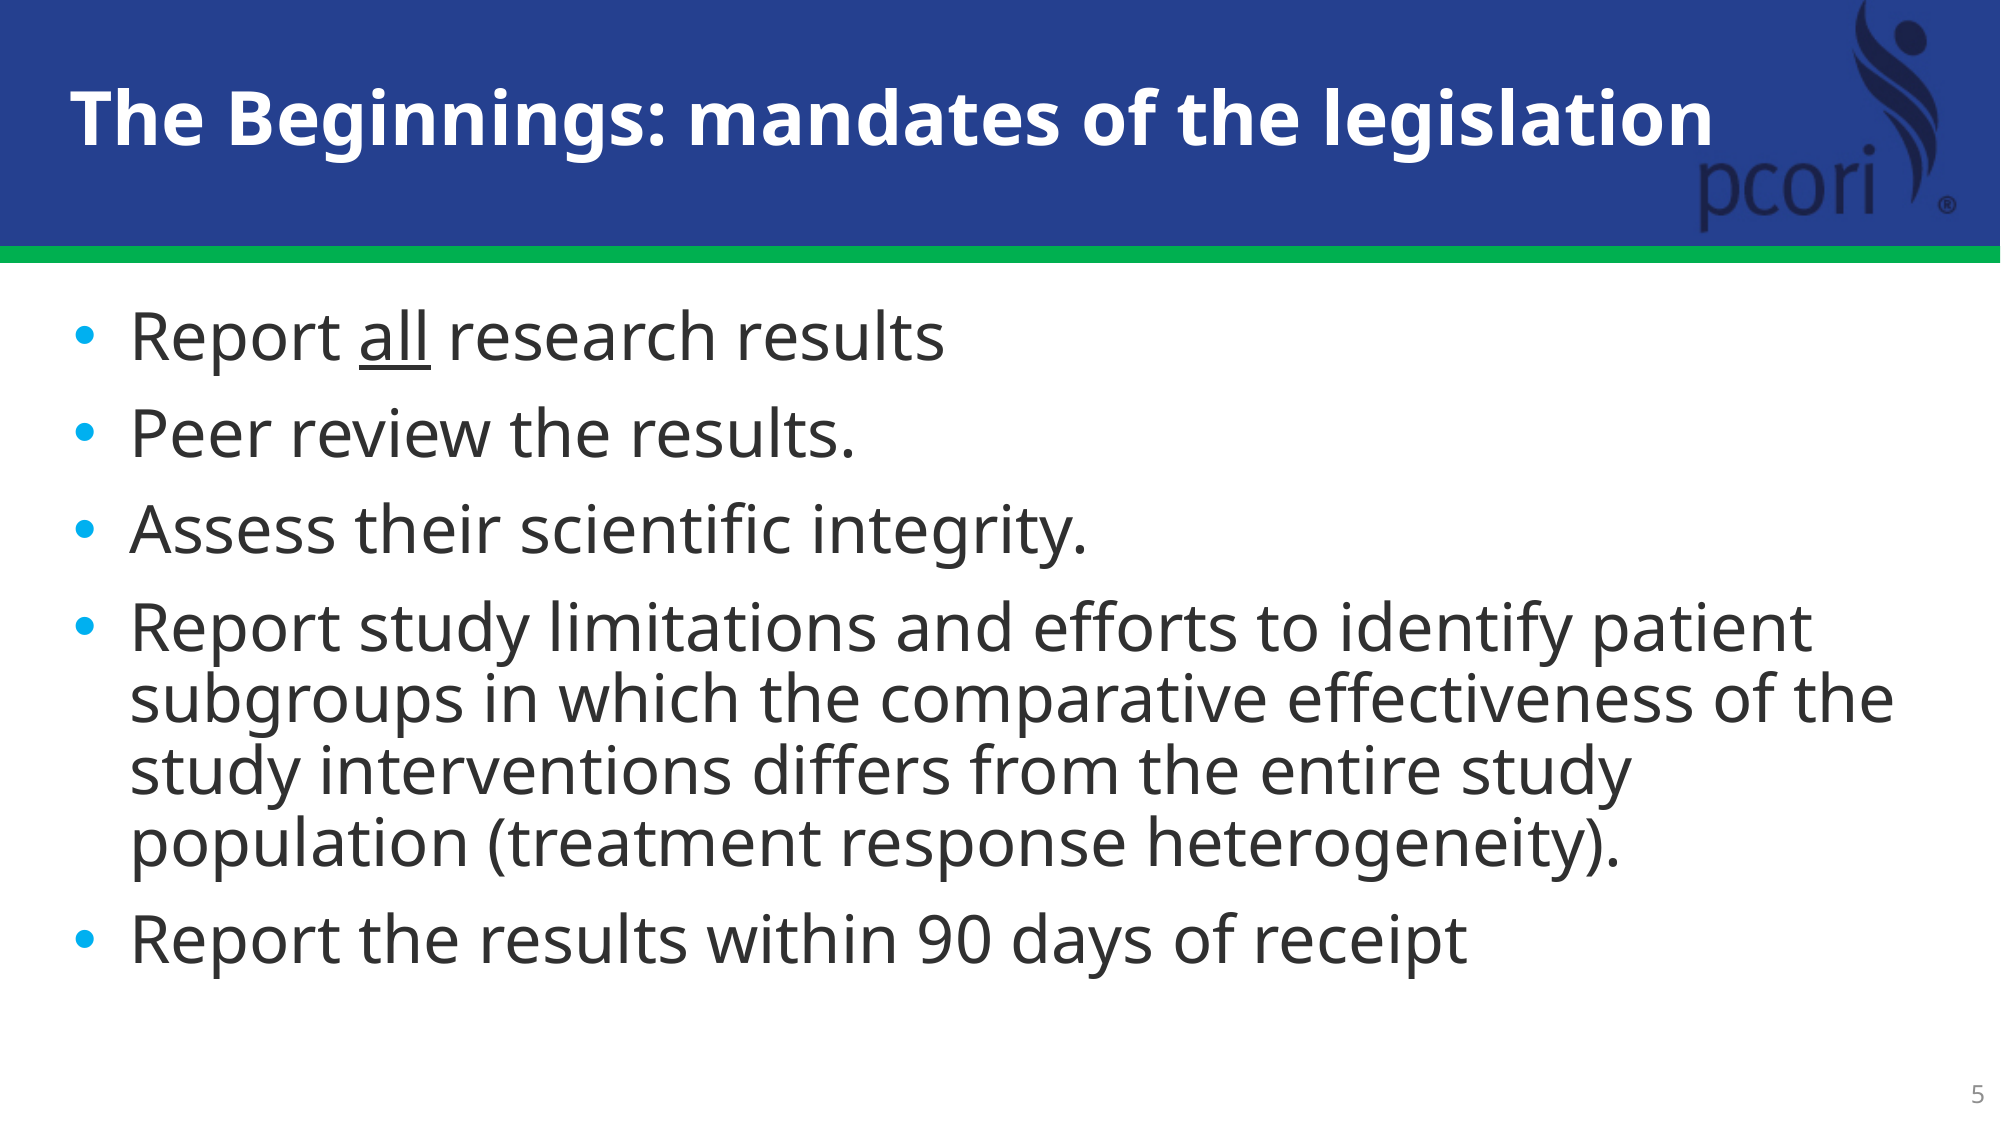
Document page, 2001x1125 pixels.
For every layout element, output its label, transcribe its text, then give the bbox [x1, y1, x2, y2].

list The Beginnings: mandates of the legislation [54, 0, 1944, 236]
picture [0, 0, 2000, 246]
slide_number 5 [1550, 1065, 2000, 1125]
list Report all research results Peer review the results. Assess their scientific integrity. Report study limitations and efforts to identify patient subgroups in which the comparative effectiveness of the study interventions differs from the entire study population (treatment response heterogeneity). Report the results within 90 days of receipt [54, 295, 1944, 1066]
